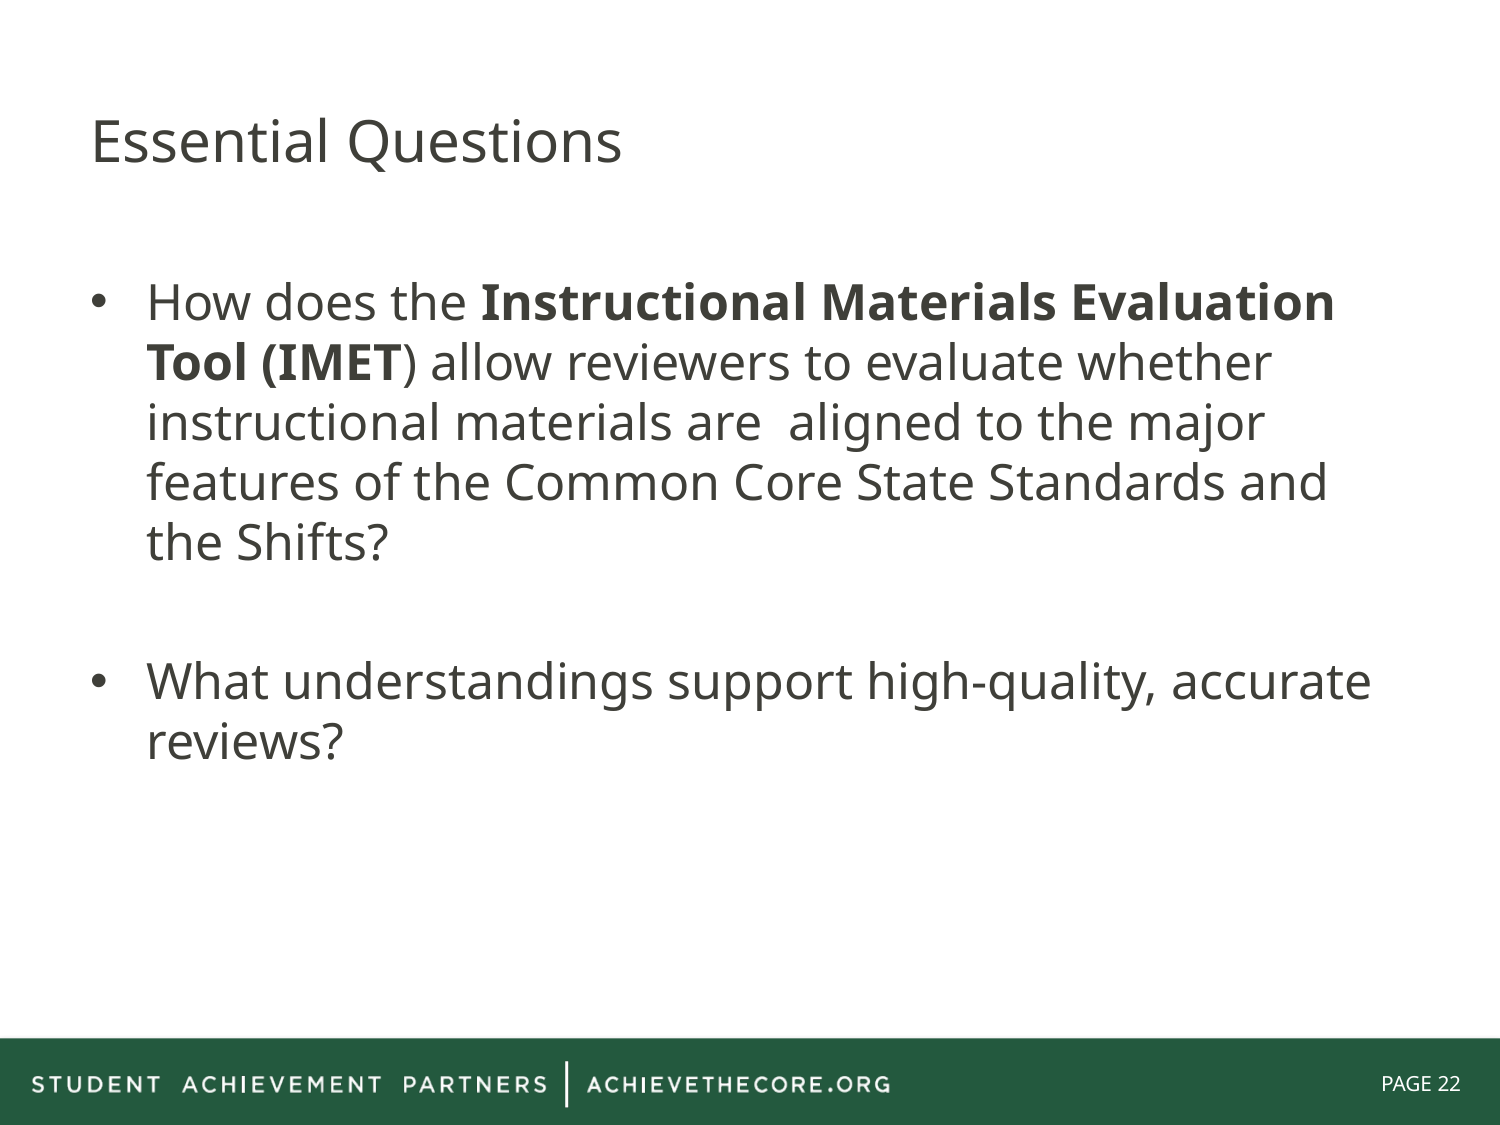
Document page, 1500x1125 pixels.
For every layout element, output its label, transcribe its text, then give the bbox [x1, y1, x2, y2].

title Essential Questions [75, 45, 1425, 233]
list How does the Instructional Materials Evaluation Tool (IMET) allow reviewers to evaluate whether instructional materials are aligned to the major features of the Common Core State Standards and the Shifts? What understandings support high-quality, accurate reviews? [75, 262, 1425, 1005]
